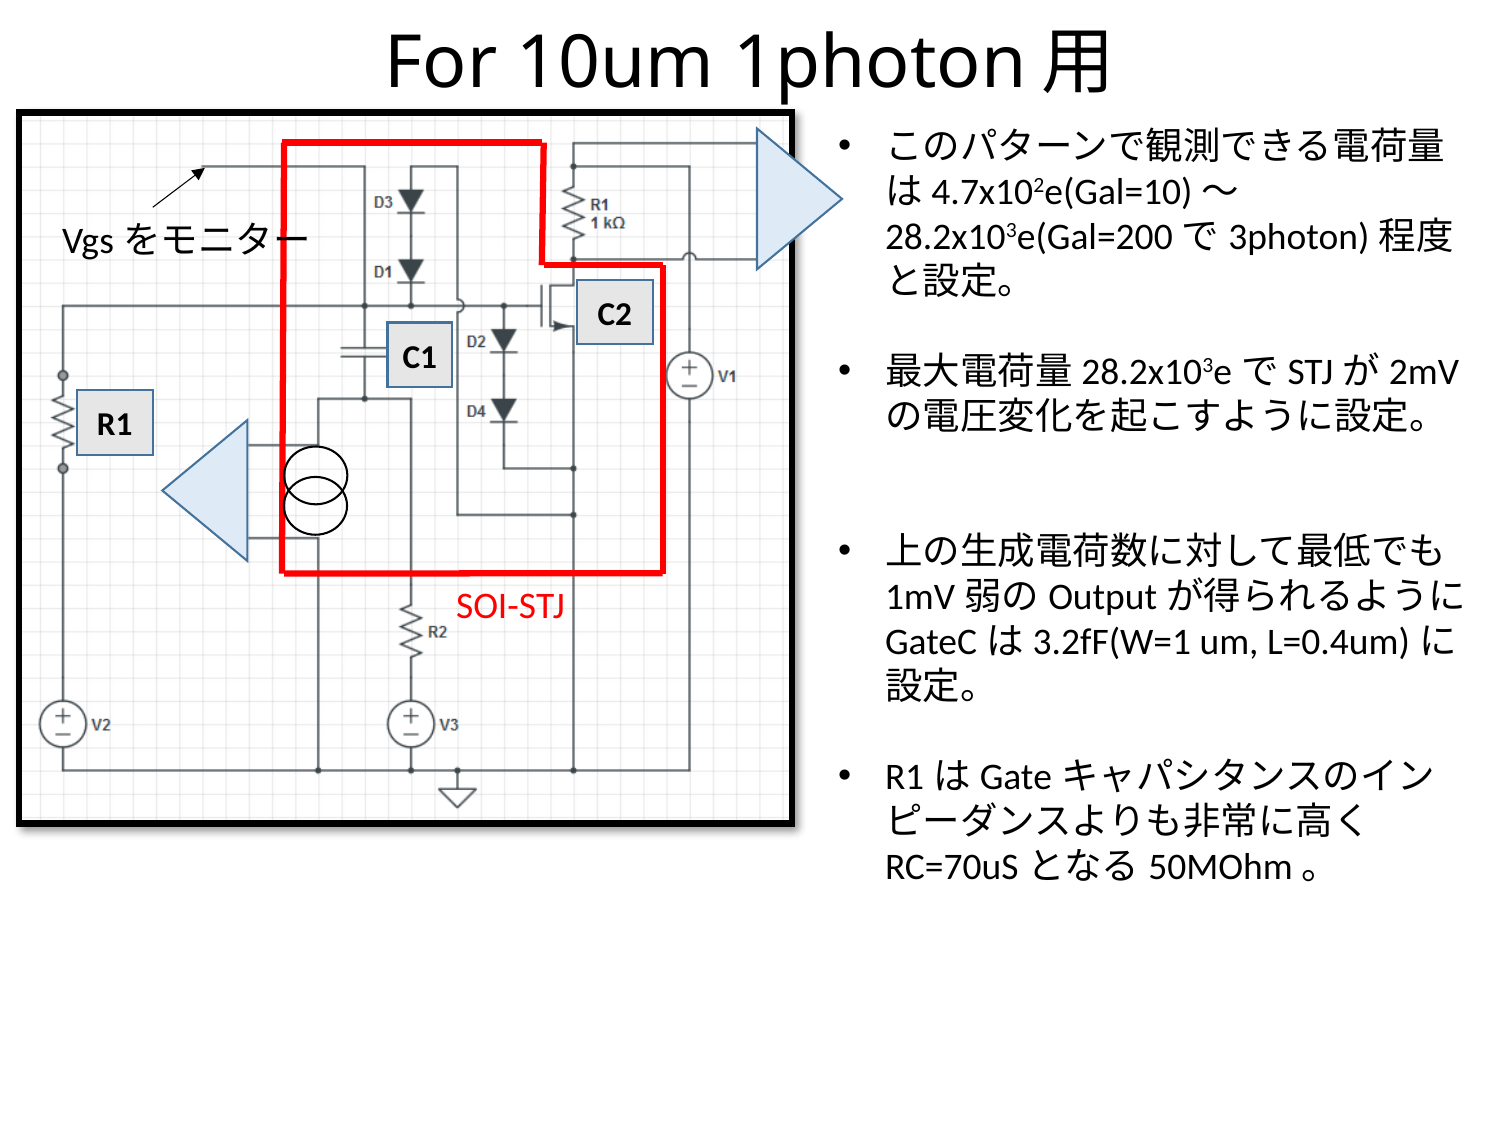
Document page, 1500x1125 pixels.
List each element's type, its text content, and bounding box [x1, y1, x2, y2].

picture [22, 115, 789, 821]
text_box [152, 167, 205, 208]
title For 10um 1photon用 [103, 16, 1397, 111]
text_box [281, 143, 285, 574]
text_box [789, 153, 844, 245]
